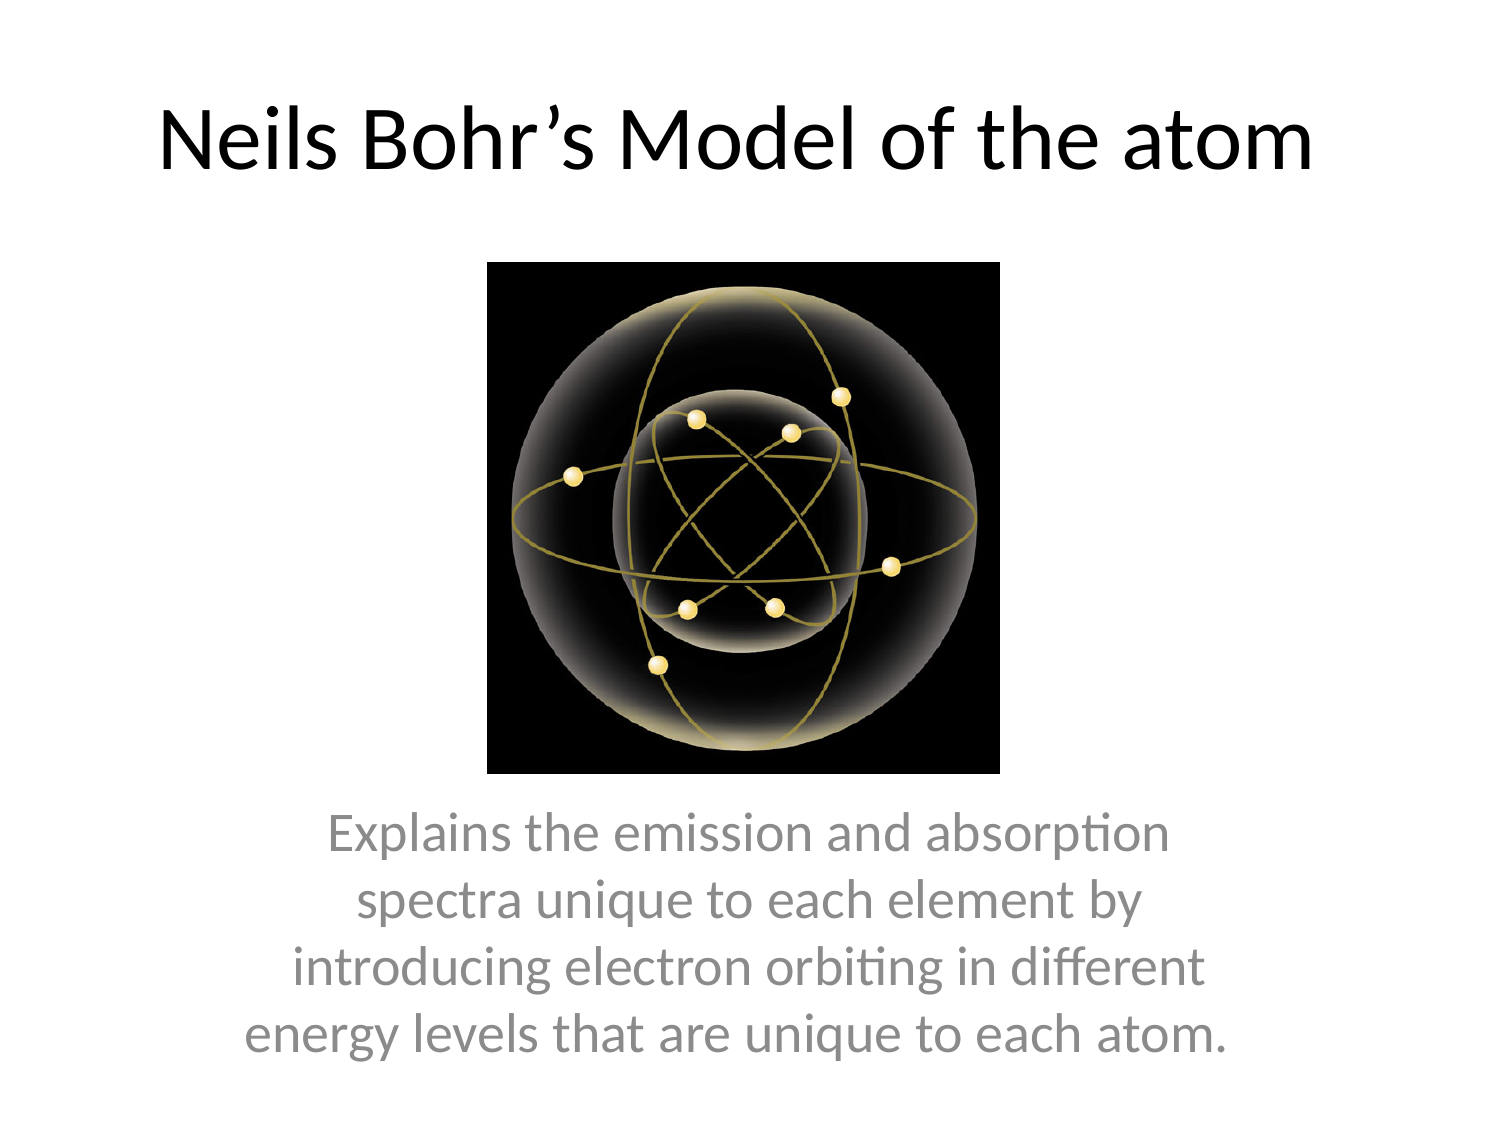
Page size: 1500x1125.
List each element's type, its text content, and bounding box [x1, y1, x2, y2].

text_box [487, 262, 1001, 775]
subtitle Explains the emission and absorption spectra unique to each element by introducing electron orbiting in different energy levels that are unique to each atom. [225, 787, 1275, 1075]
title Neils Bohr’s Model of the atom [99, 12, 1375, 254]
